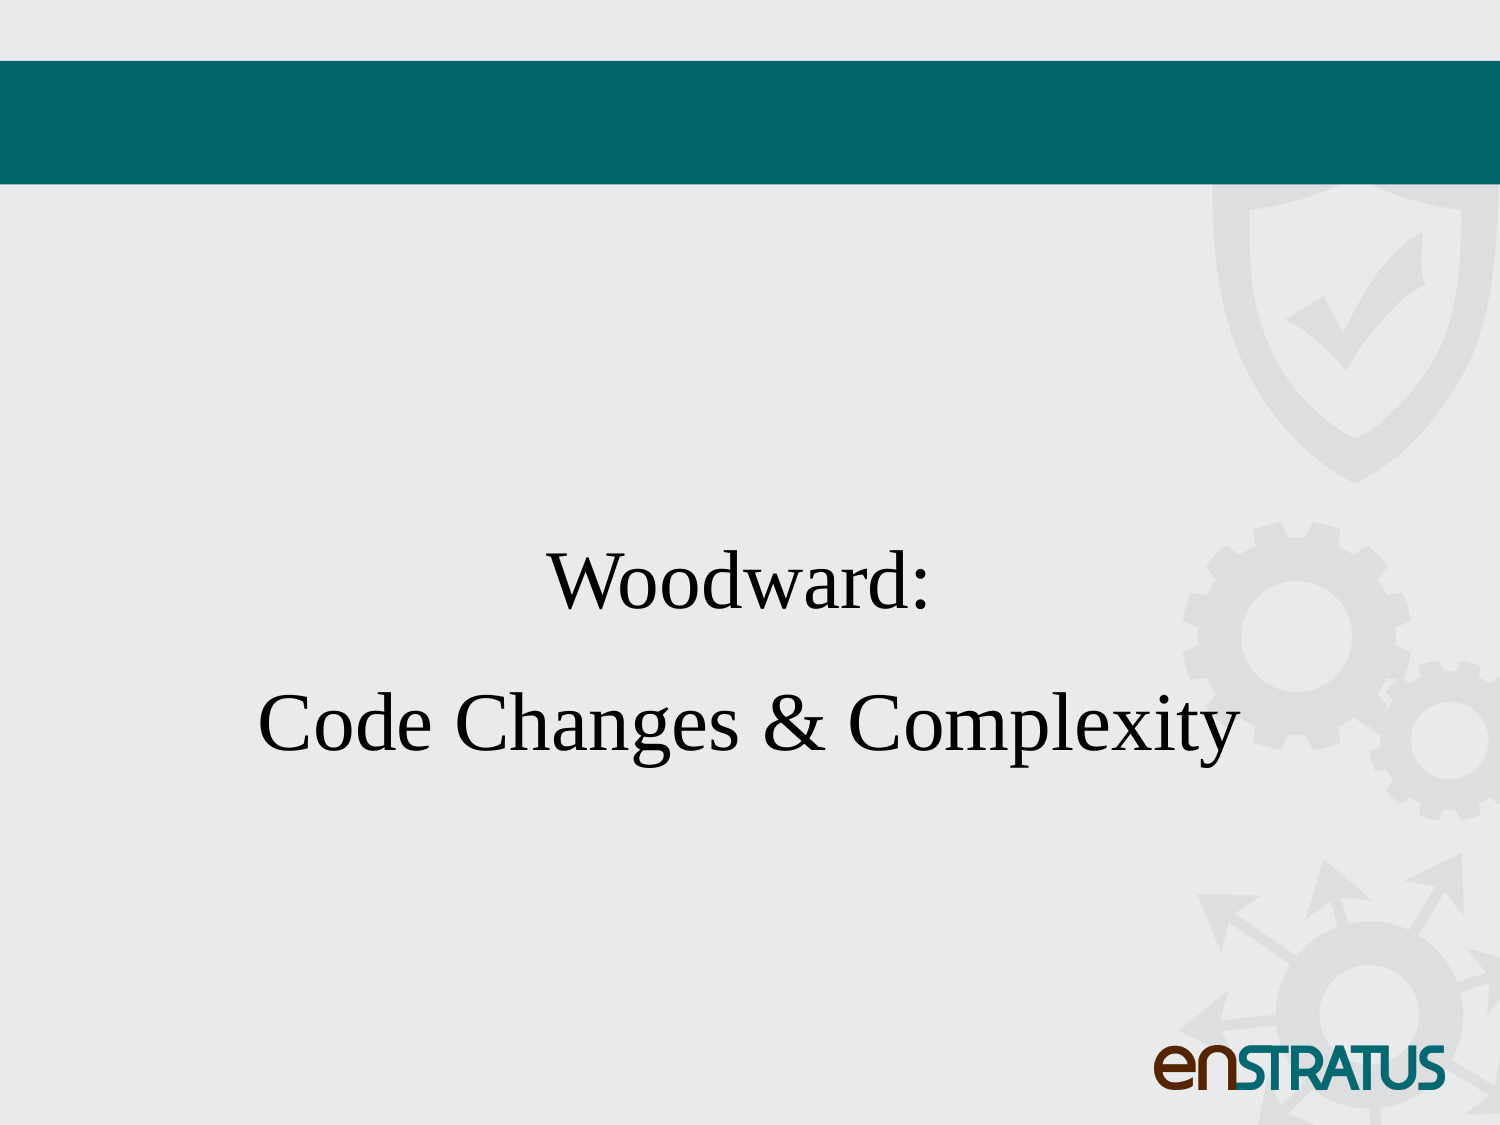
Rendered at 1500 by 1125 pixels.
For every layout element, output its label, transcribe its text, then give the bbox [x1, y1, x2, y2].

list Woodward: Code Changes & Complexity [65, 234, 1435, 1046]
picture [0, 0, 1500, 60]
picture [0, 185, 1500, 1125]
